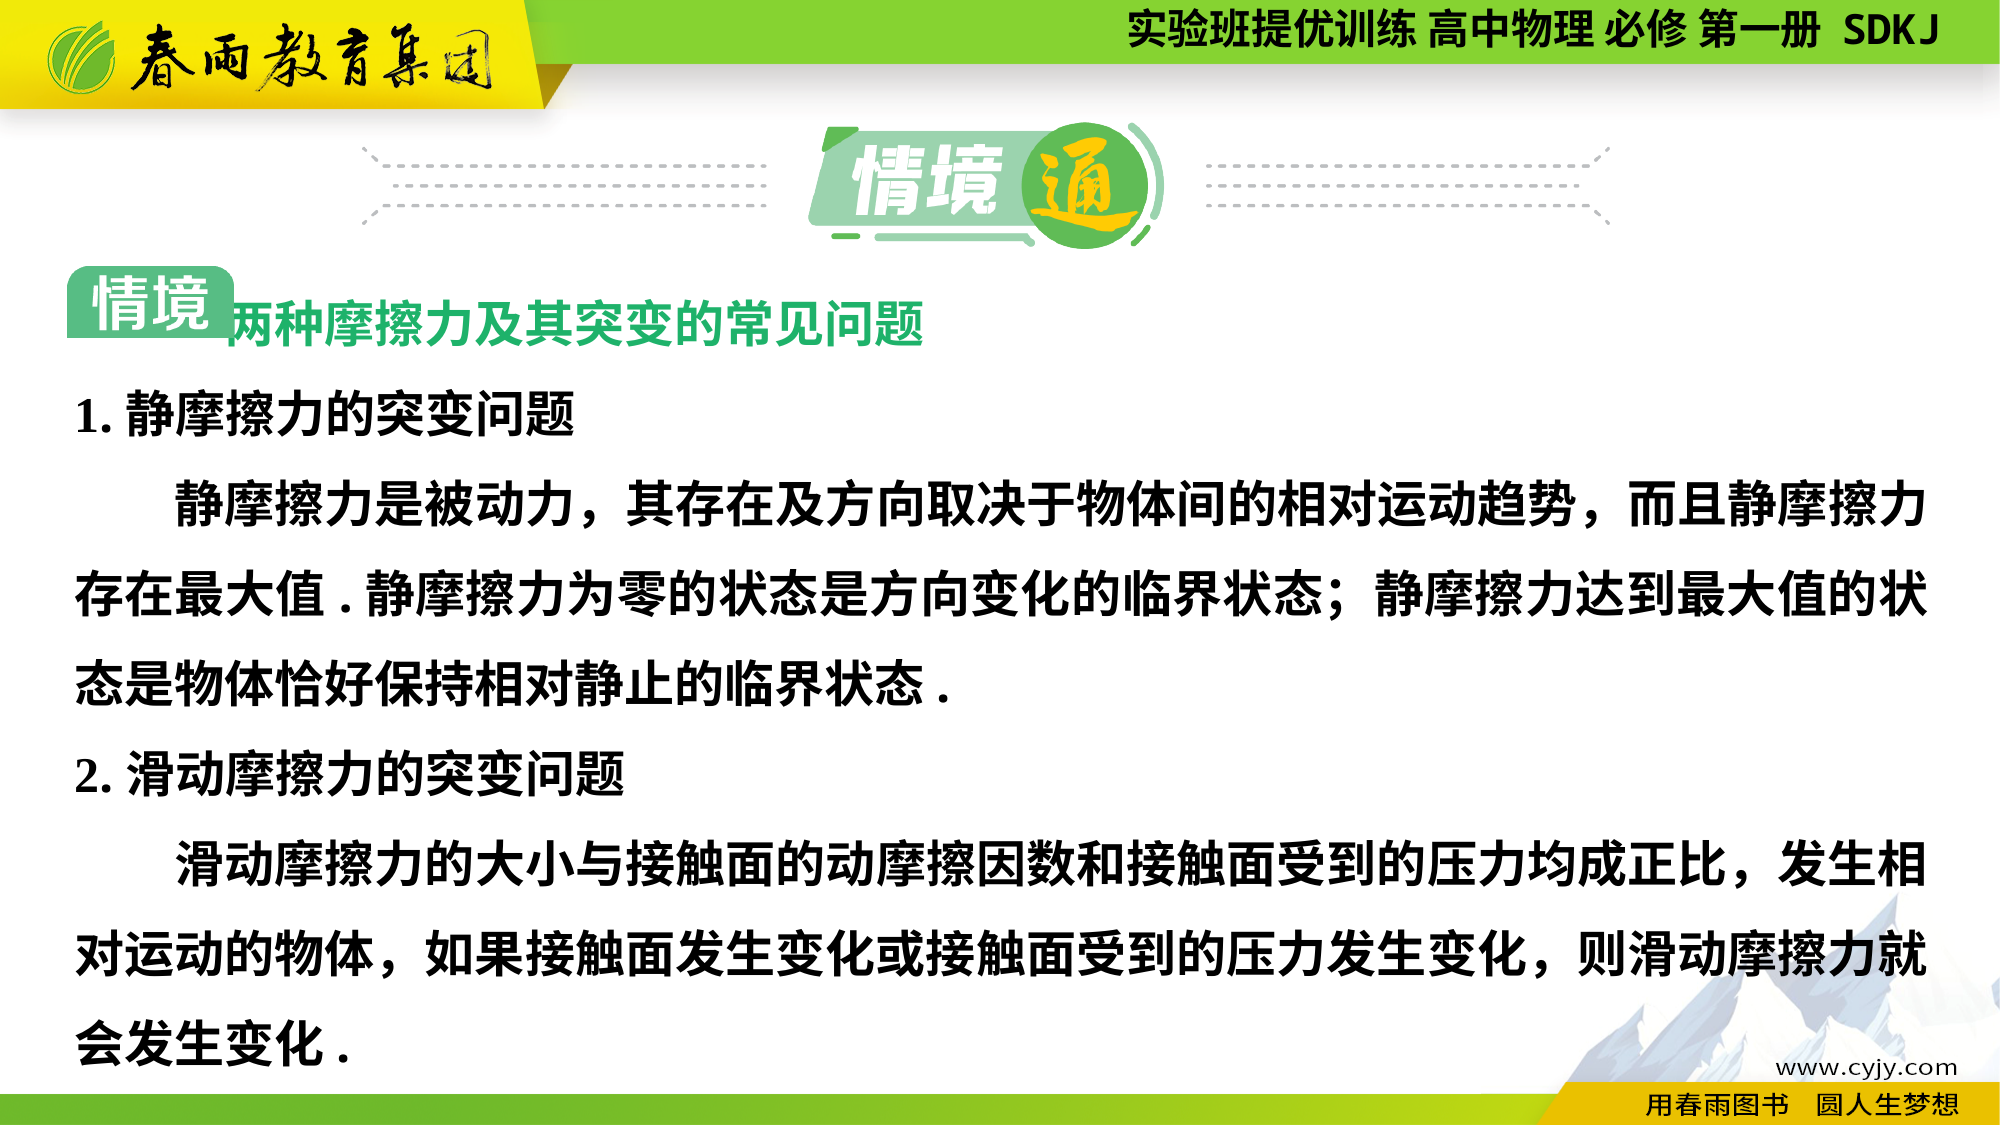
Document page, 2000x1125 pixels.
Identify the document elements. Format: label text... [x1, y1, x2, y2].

list 两种摩擦力及其突变的常见问题 1.静摩擦力的突变问题 静摩擦力是被动力，其存在及方向取决于物体间的相对运动趋势，而且静摩擦力存在最大值.静摩擦力为零的状态是方向变化的临界状态；静摩擦力达到最大值的状态是物体恰好保持相对静止的临界状态. 2.滑动摩擦力的突变问题 滑动摩擦力的大小与接触面的动摩擦因数和接触面受到的压力均成正比，发生相对运动的物体，如果接触面发生变化或接触面受到的压力发生变化，则滑动摩擦力就会发生变化. [59, 255, 1944, 1089]
picture [0, 0, 2000, 1125]
